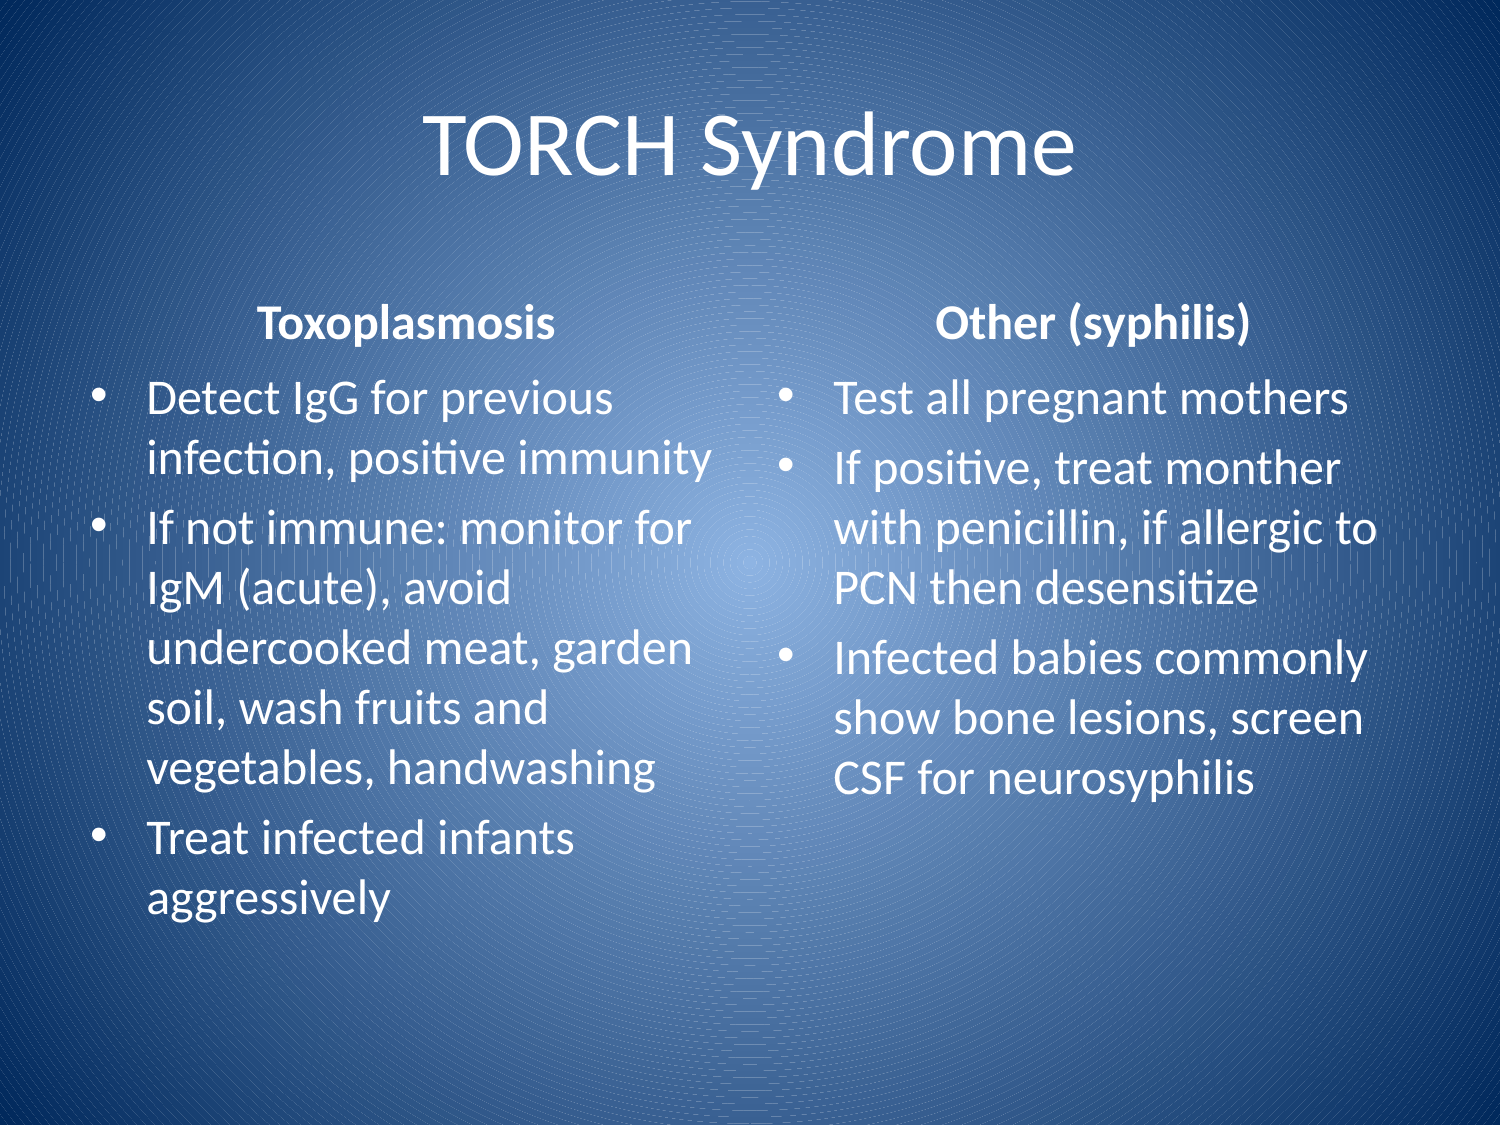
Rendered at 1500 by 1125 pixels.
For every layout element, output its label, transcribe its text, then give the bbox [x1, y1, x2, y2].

list Other (syphilis) [761, 251, 1425, 356]
list Toxoplasmosis [75, 251, 738, 356]
title TORCH Syndrome [75, 45, 1425, 233]
list Detect IgG for previous infection, positive immunity If not immune: monitor for IgM (acute), avoid undercooked meat, garden soil, wash fruits and vegetables, handwashing Treat infected infants aggressively [75, 356, 738, 1005]
list Test all pregnant mothers If positive, treat monther with penicillin, if allergic to PCN then desensitize Infected babies commonly show bone lesions, screen CSF for neurosyphilis [761, 356, 1425, 1005]
